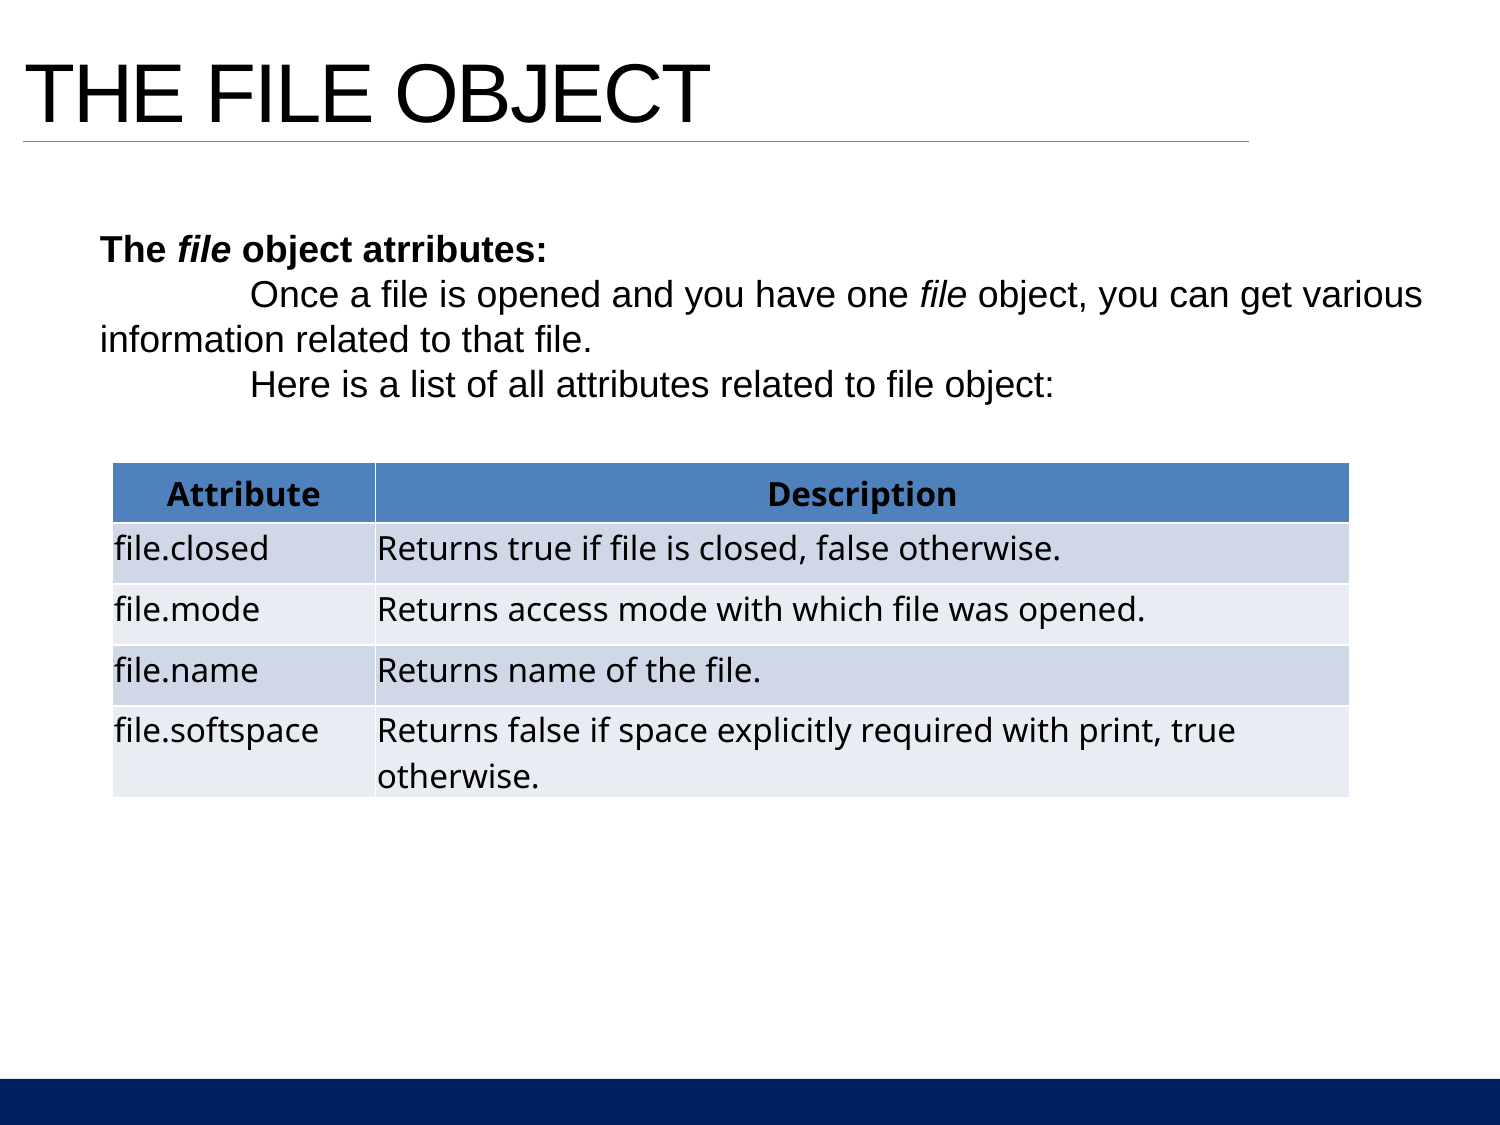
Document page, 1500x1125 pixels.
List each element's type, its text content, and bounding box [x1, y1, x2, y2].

title THE FILE OBJECT [22, 37, 1498, 228]
table_cell Returns access mode with which file was opened. [376, 585, 1349, 644]
table_header Attribute [113, 463, 375, 522]
table_cell file.closed [113, 524, 375, 583]
table_cell file.softspace [113, 707, 375, 797]
table_header Description [376, 463, 1349, 522]
table_cell Returns true if file is closed, false otherwise. [376, 524, 1349, 583]
table_cell file.name [113, 646, 375, 705]
table_cell file.mode [113, 585, 375, 644]
table_cell Returns false if space explicitly required with print, true otherwise. [376, 707, 1349, 797]
list The file object atrributes: Once a file is opened and you have one file object, you can get various information related to that file. Here is a list of all attributes related to file object: [99, 228, 1438, 1088]
table_cell Returns name of the file. [376, 646, 1349, 705]
